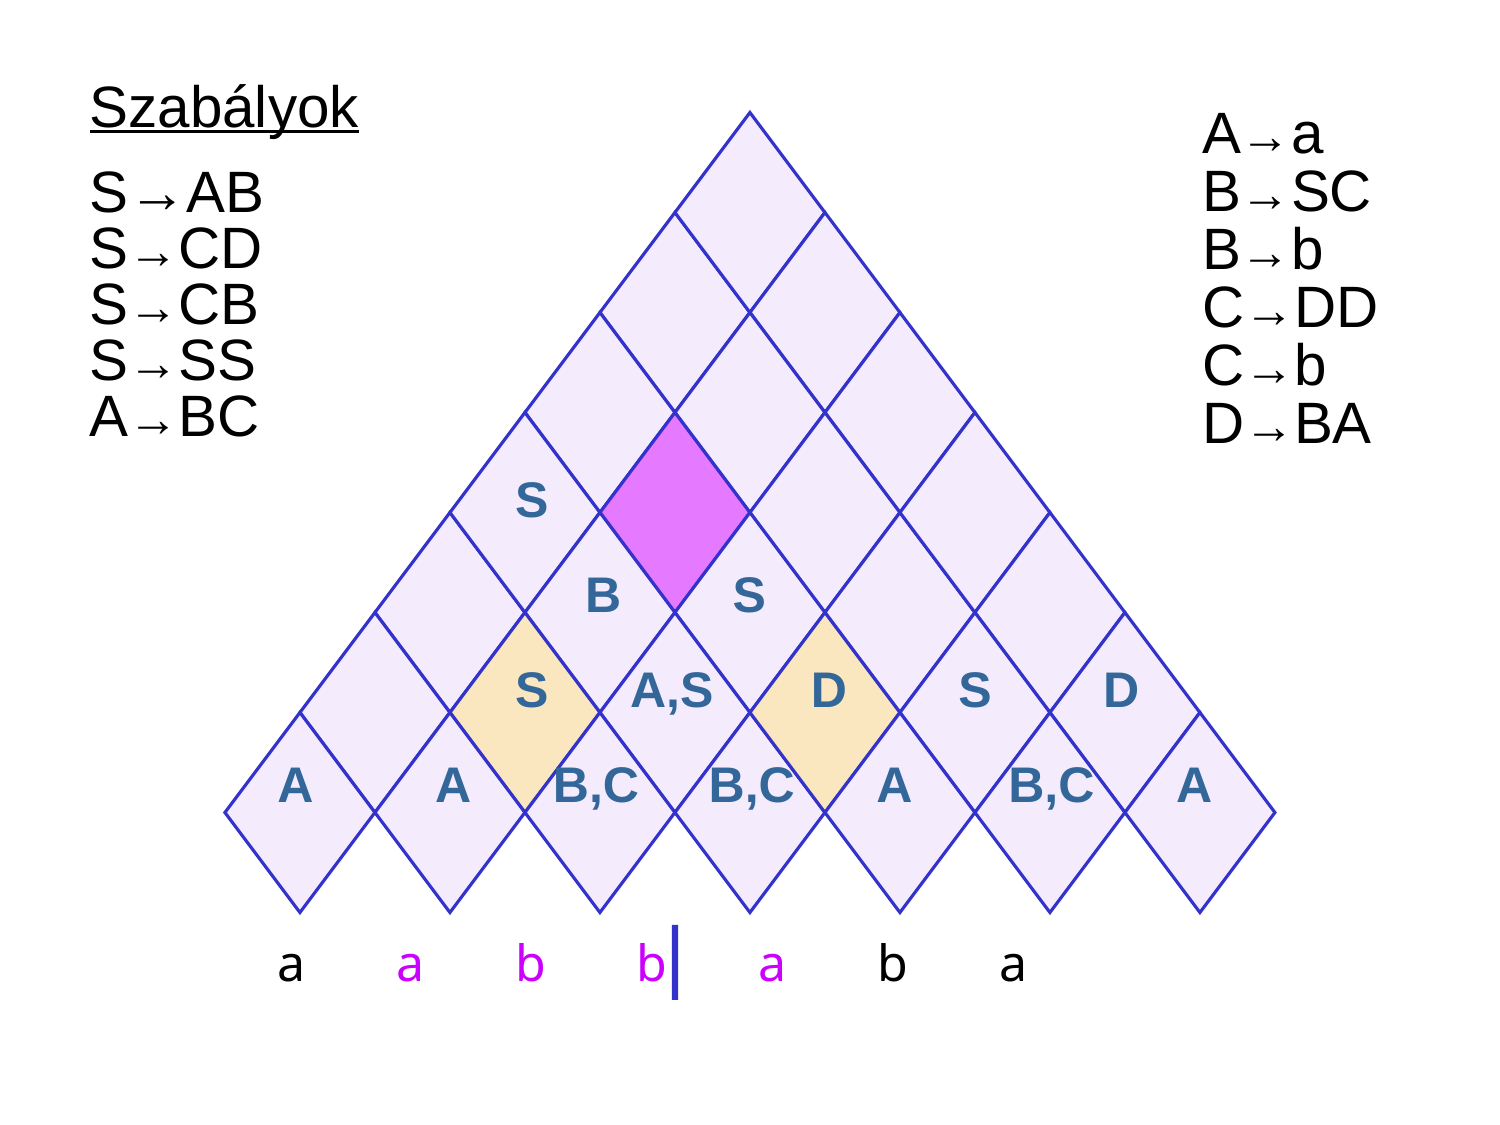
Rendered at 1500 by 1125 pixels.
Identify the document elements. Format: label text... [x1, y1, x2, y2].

text_box [530, 820, 670, 913]
text_box a a b b a b a [676, 924, 1250, 999]
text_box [74, 74, 1413, 464]
text_box [224, 763, 370, 913]
text_box S S B,C S A,D S D S,B C B S S A,S D S D A A B,C B,C A B,C A [262, 174, 1475, 820]
text_box [380, 820, 520, 913]
text_box a a b b a b a [262, 924, 675, 999]
text_box [1130, 820, 1270, 913]
text_box [980, 820, 1120, 913]
text_box [680, 820, 820, 913]
text_box [830, 820, 970, 913]
